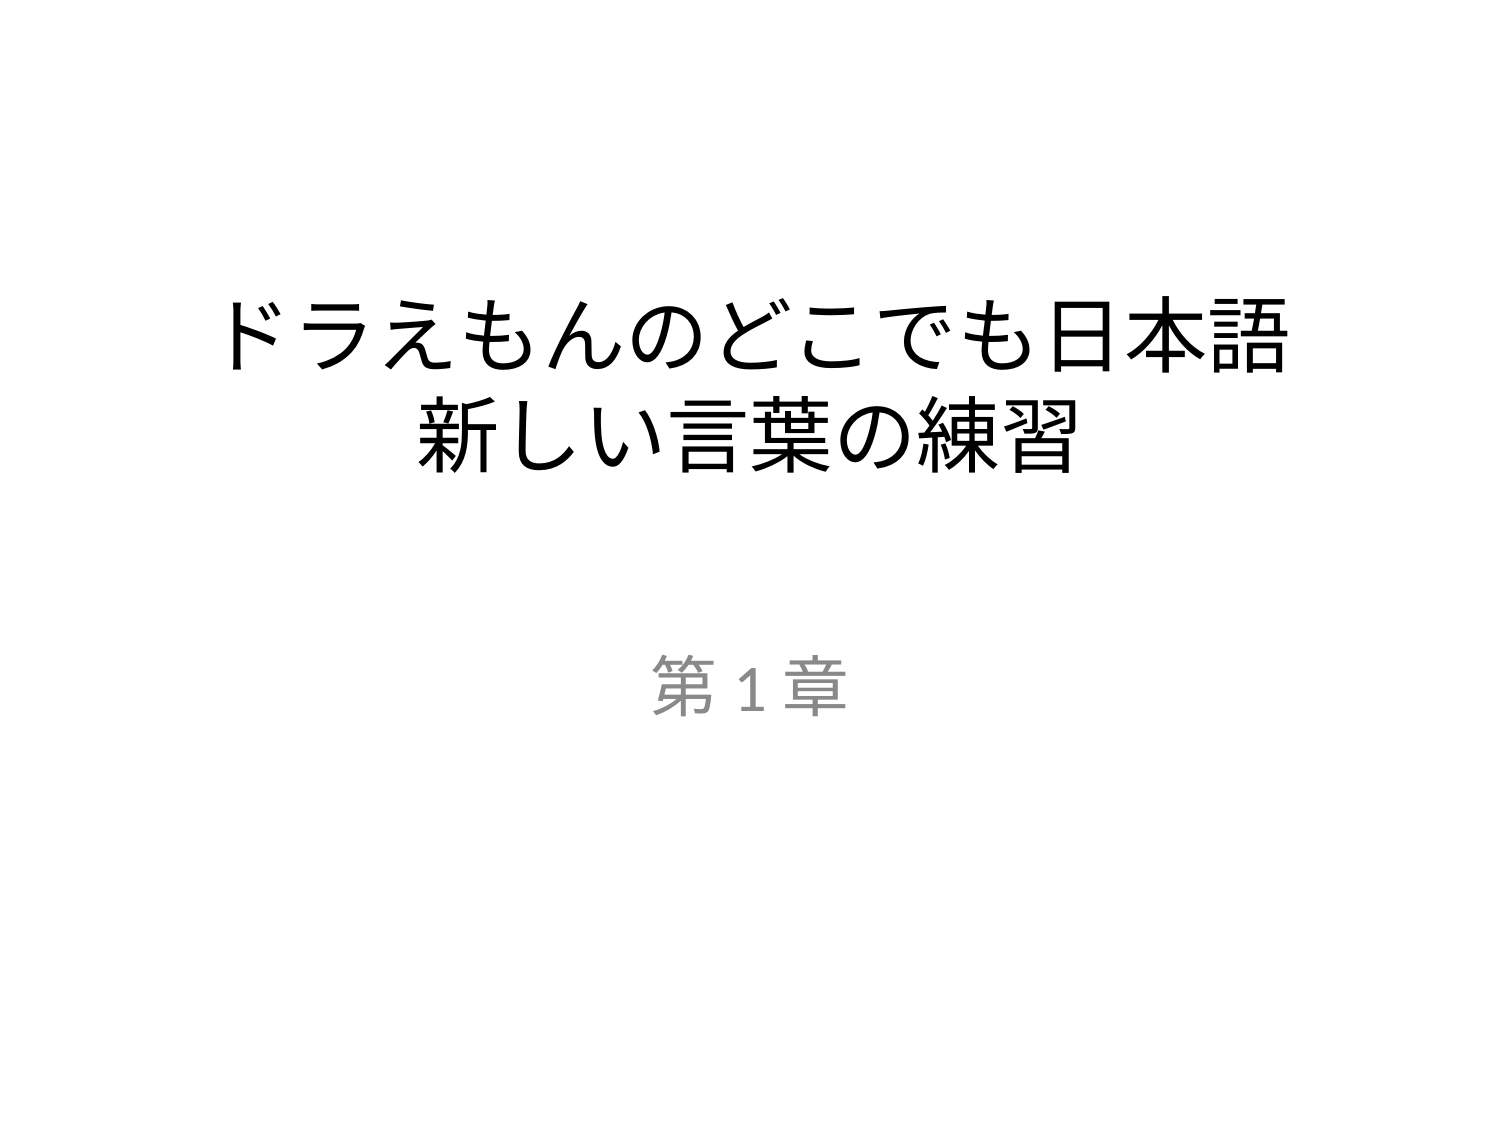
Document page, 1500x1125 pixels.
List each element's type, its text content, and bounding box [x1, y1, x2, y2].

title ドラえもんのどこでも日本語 新しい言葉の練習 [112, 274, 1388, 591]
subtitle 第1章 [224, 637, 1276, 926]
